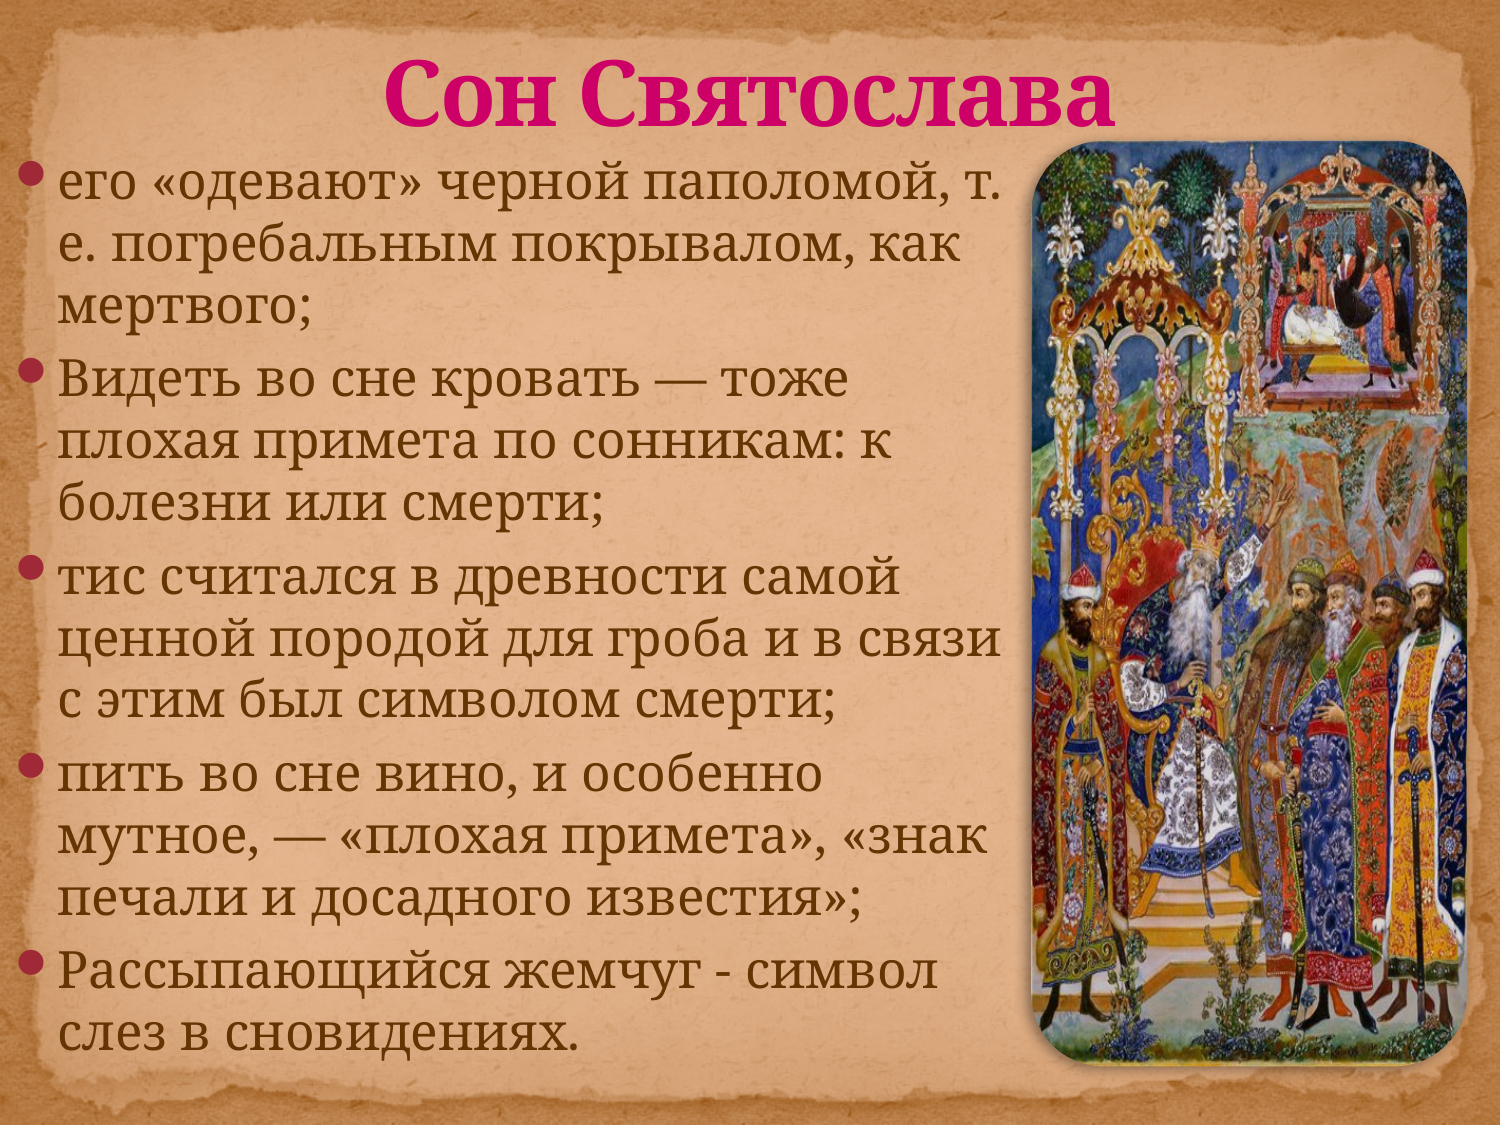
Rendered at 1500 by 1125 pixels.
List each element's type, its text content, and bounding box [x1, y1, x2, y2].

picture [1031, 140, 1468, 1068]
title Сон Святослава [74, 24, 1425, 153]
list его «одевают» черной паполомой, т. е. погребальным покрывалом, как мертвого; Видеть во сне кровать — тоже плохая примета по сонникам: к болезни или смерти; тис считался в древности самой ценной породой для гроба и в связи с этим был символом смерти; пить во сне вино, и особенно мутное, — «плохая примета», «знак печали и досадного известия»; Рассыпающийся жемчуг - символ слез в сновидениях. [0, 140, 1043, 1079]
